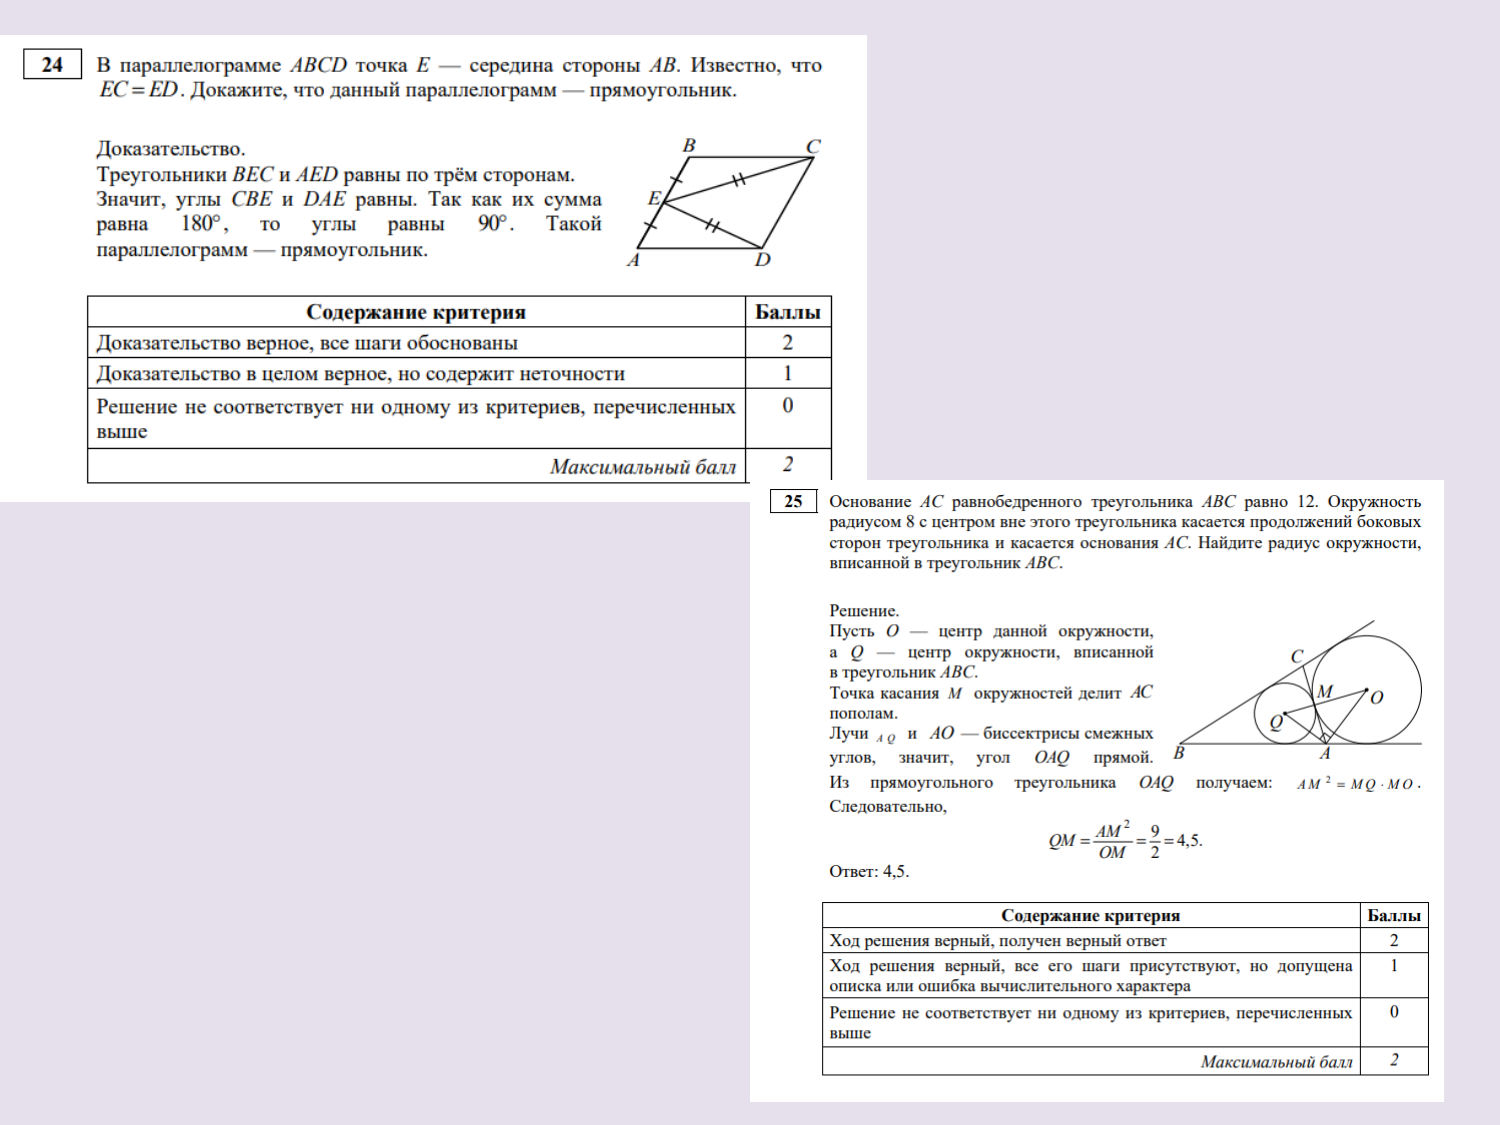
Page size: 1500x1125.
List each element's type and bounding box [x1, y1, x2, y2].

list [0, 34, 868, 502]
picture [749, 480, 1445, 1102]
